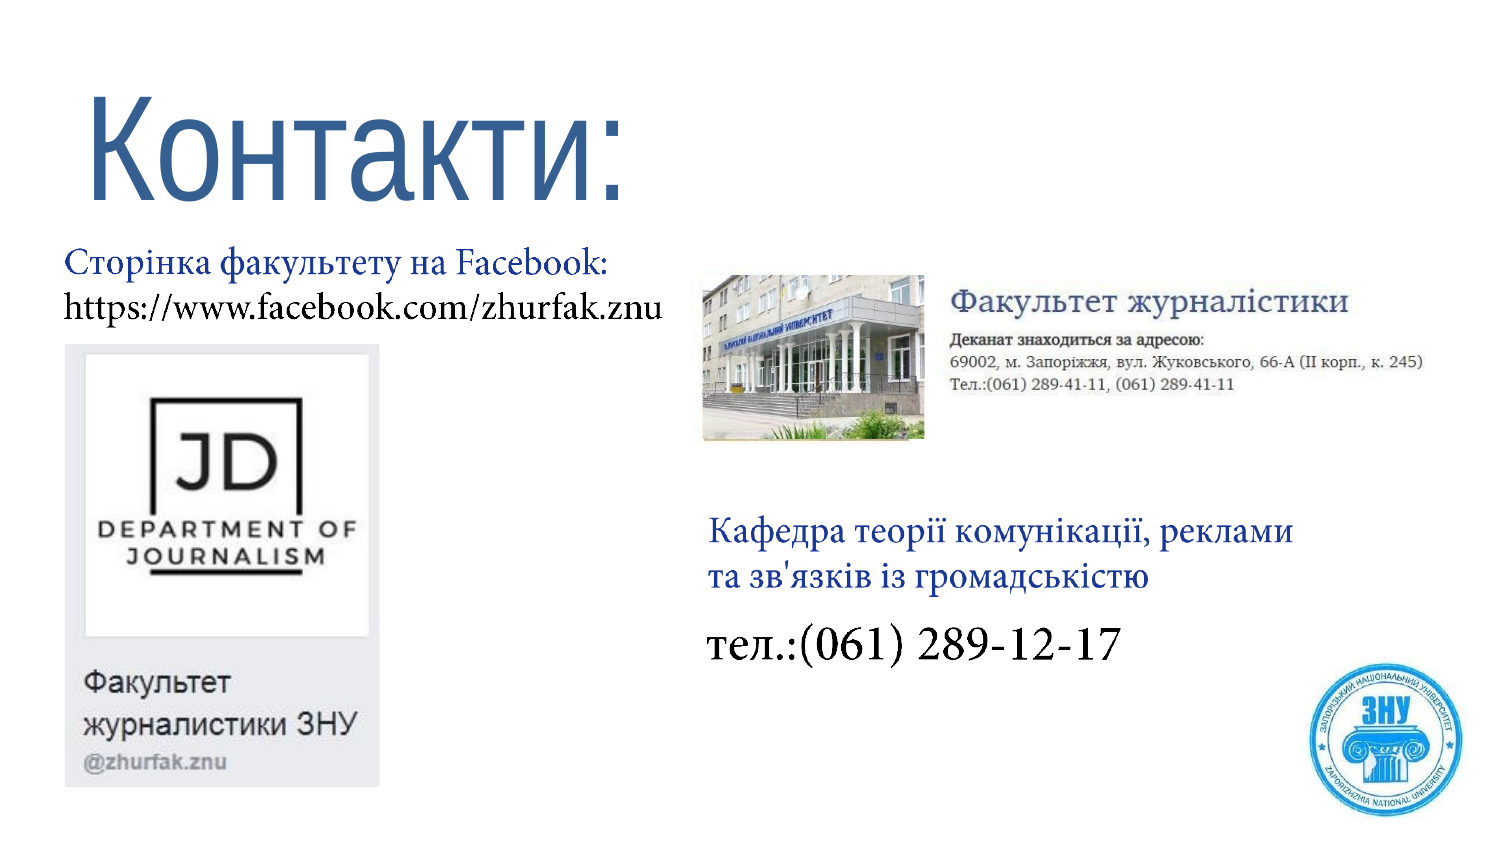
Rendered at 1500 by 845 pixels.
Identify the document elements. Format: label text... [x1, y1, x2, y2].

text_box [599, 236, 617, 281]
text_box [1012, 627, 1054, 660]
text_box [706, 623, 988, 668]
text_box [709, 514, 1293, 552]
text_box [64, 344, 380, 787]
text_box [1078, 627, 1121, 660]
text_box [991, 646, 1005, 650]
text_box [139, 281, 172, 332]
text_box [707, 549, 1165, 601]
text_box [65, 248, 211, 281]
title Контакти: [82, 48, 633, 231]
text_box [220, 245, 447, 281]
text_box [63, 281, 139, 332]
text_box [690, 265, 1426, 446]
text_box [456, 246, 599, 275]
text_box [1305, 657, 1466, 820]
text_box [702, 275, 925, 439]
text_box [1058, 646, 1071, 650]
text_box [172, 281, 680, 332]
